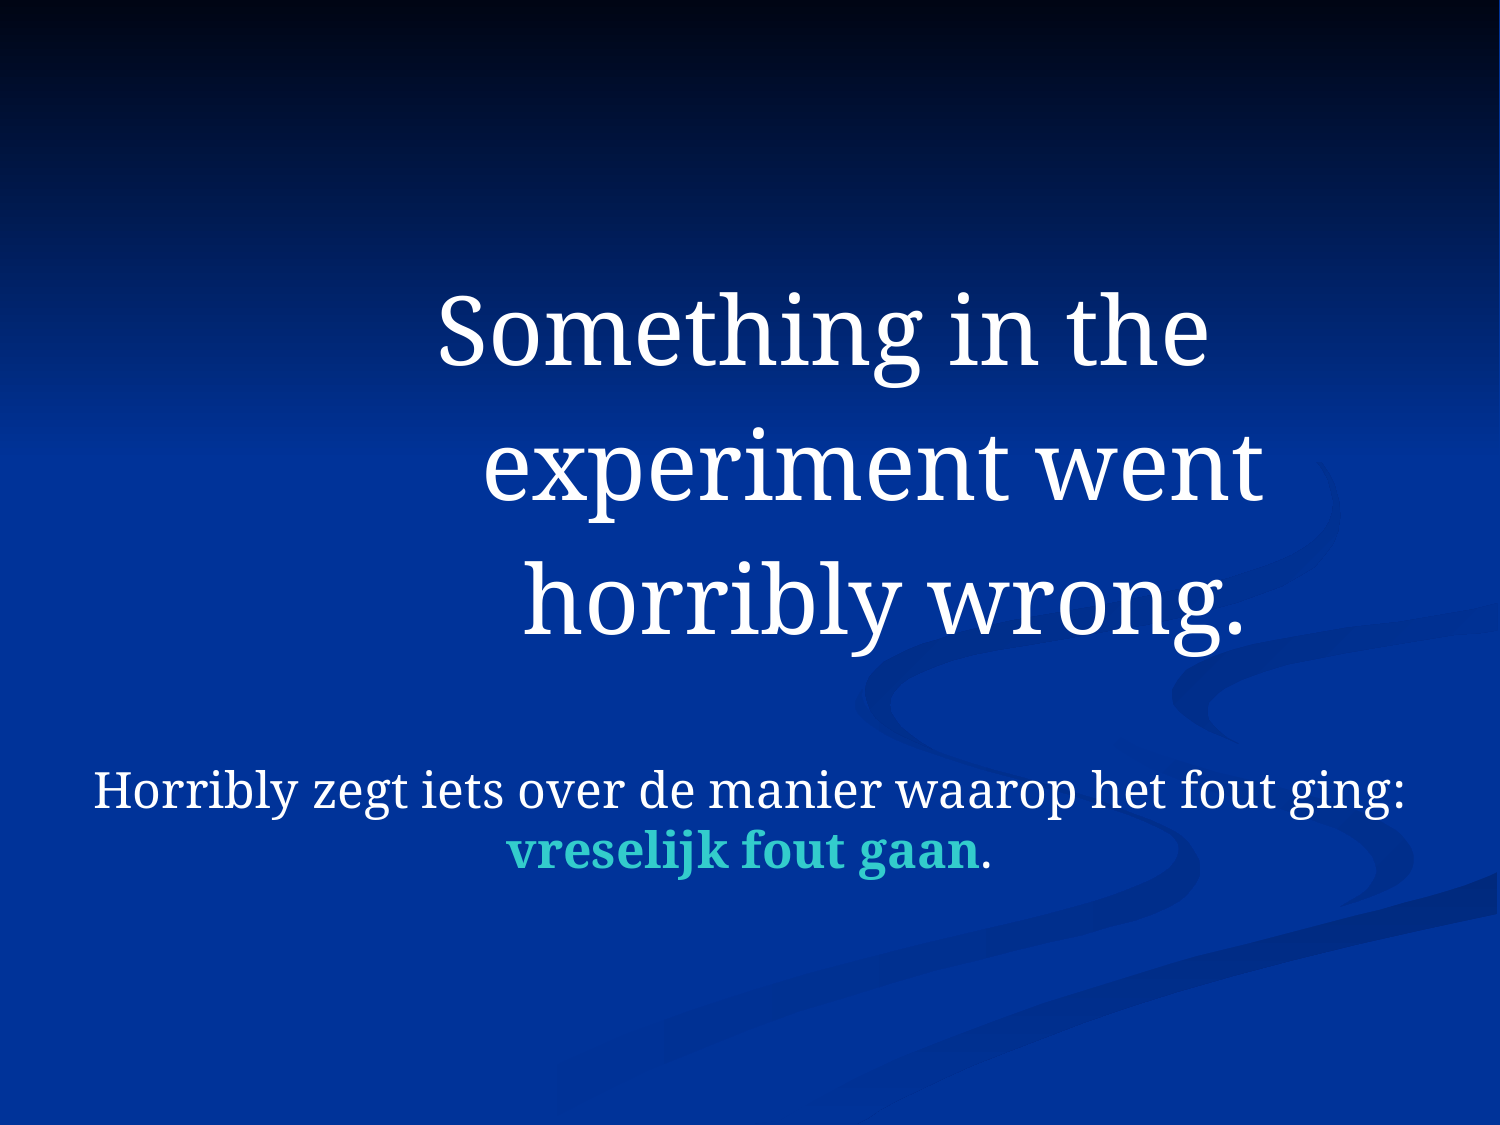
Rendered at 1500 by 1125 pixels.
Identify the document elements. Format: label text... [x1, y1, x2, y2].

list Something in the experiment went horribly wrong. [75, 262, 1425, 681]
text_box Horribly zegt iets over de manier waarop het fout ging: vreselijk fout gaan. [74, 751, 1425, 887]
